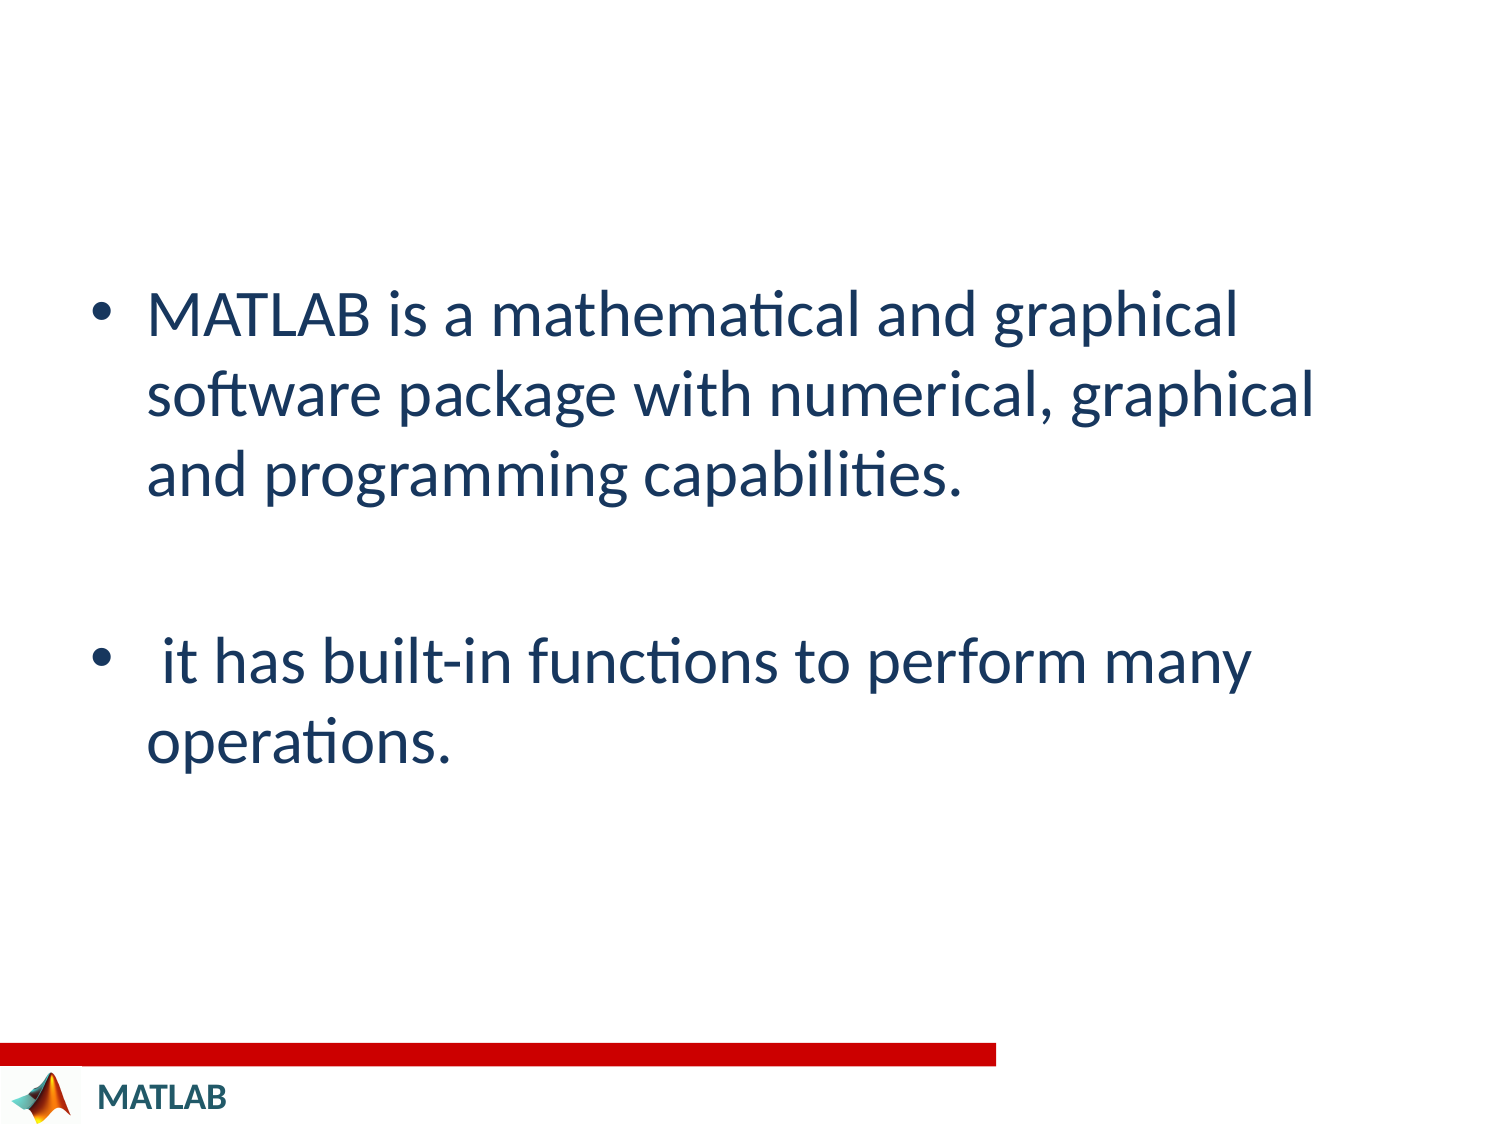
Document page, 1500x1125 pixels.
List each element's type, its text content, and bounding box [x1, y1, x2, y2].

footer [0, 1042, 997, 1067]
text_box MATLAB [82, 1064, 973, 1125]
list MATLAB is a mathematical and graphical software package with numerical, graphical and programming capabilities. it has built-in functions to perform many operations. [75, 262, 1425, 1005]
picture [0, 1066, 83, 1125]
